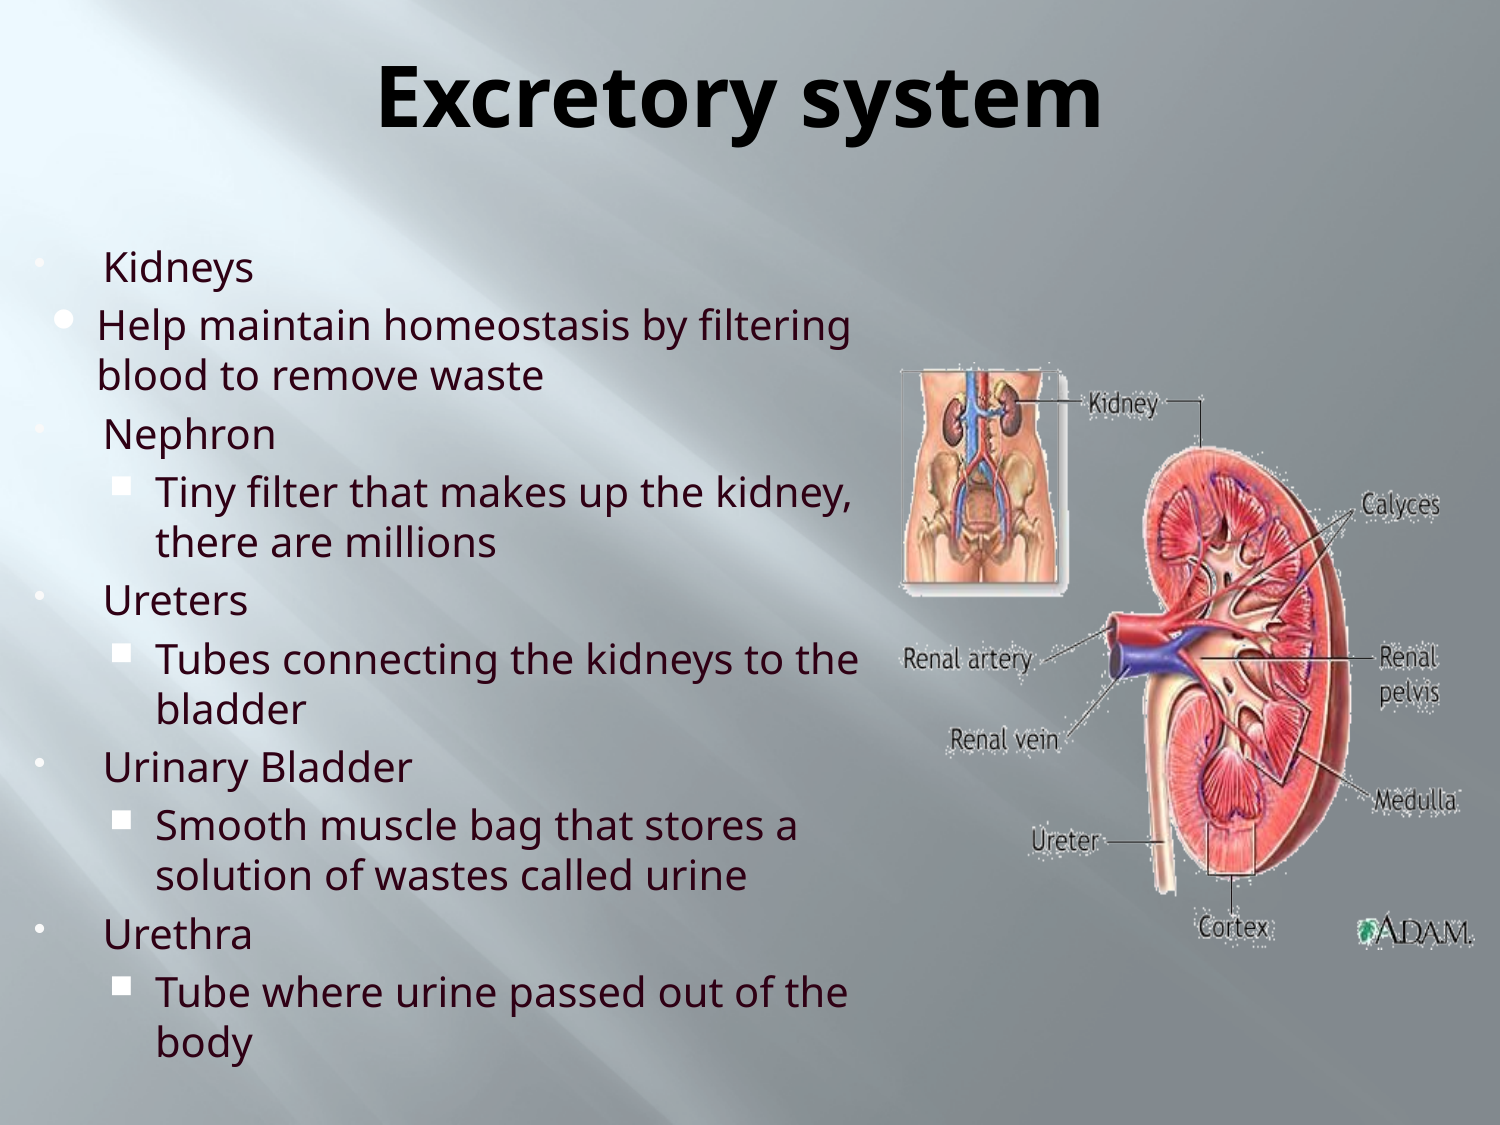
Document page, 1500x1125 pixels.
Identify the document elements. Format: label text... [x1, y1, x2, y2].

picture [887, 362, 1476, 951]
list Kidneys Help maintain homeostasis by filtering blood to remove waste Nephron Tiny filter that makes up the kidney, there are millions Ureters Tubes connecting the kidneys to the bladder Urinary Bladder Smooth muscle bag that stores a solution of wastes called urine Urethra Tube where urine passed out of the body [0, 174, 911, 1125]
title Excretory system [65, 0, 1416, 188]
